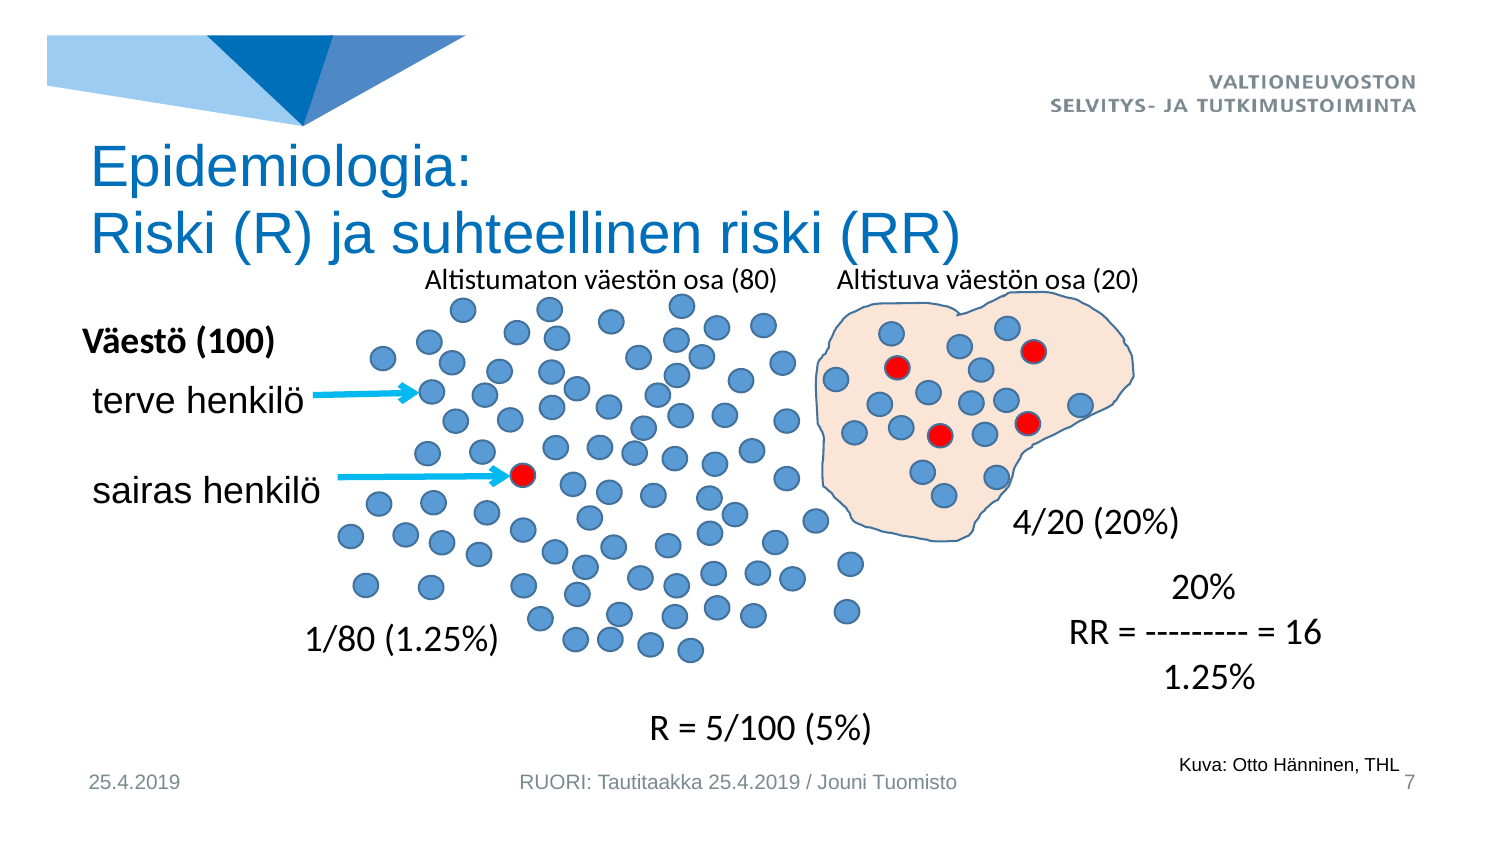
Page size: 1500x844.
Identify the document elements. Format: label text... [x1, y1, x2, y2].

text_box terve henkilö sairas henkilö [77, 368, 336, 518]
text_box Kuva: Otto Hänninen, THL [1164, 744, 1415, 783]
text_box [628, 566, 653, 590]
text_box 1/80 (1.25%) [289, 606, 537, 667]
text_box [393, 523, 419, 547]
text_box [447, 252, 1202, 542]
text_box 20% RR = --------- = 16 1.25% [1054, 554, 1353, 705]
text_box [741, 604, 766, 628]
text_box [745, 561, 771, 585]
text_box [370, 346, 396, 371]
text_box [664, 574, 690, 598]
text_box [704, 596, 730, 620]
text_box [834, 600, 860, 624]
text_box [765, 550, 785, 555]
text_box [607, 602, 632, 627]
text_box [418, 575, 444, 600]
text_box [598, 627, 623, 652]
text_box [838, 552, 863, 576]
text_box [780, 567, 805, 591]
text_box [678, 638, 704, 663]
text_box [415, 441, 440, 466]
text_box [338, 524, 364, 549]
text_box [638, 633, 663, 657]
picture [1051, 75, 1416, 112]
text_box Väestö (100) [67, 308, 292, 369]
text_box [421, 491, 442, 515]
text_box [662, 605, 688, 629]
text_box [312, 392, 420, 396]
text_box [466, 550, 492, 567]
slide_number 7 [1352, 767, 1416, 796]
text_box [563, 627, 589, 652]
text_box [573, 555, 598, 579]
text_box [601, 550, 626, 559]
text_box [565, 582, 590, 607]
title Epidemiologia: Riski (R) ja suhteellinen riski (RR) [75, 142, 1426, 258]
text_box [366, 492, 392, 516]
text_box [419, 380, 442, 404]
text_box [416, 330, 442, 354]
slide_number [88, 767, 225, 796]
text_box R = 5/100 (5%) [634, 695, 933, 756]
text_box [528, 607, 553, 631]
text_box [656, 550, 680, 558]
text_box [353, 573, 379, 598]
text_box [542, 550, 568, 564]
text_box [511, 574, 537, 598]
text_box [429, 531, 452, 555]
footer RUORI: Tautitaakka 25.4.2019 / Jouni Tuomisto [454, 767, 1022, 796]
text_box [701, 561, 727, 586]
